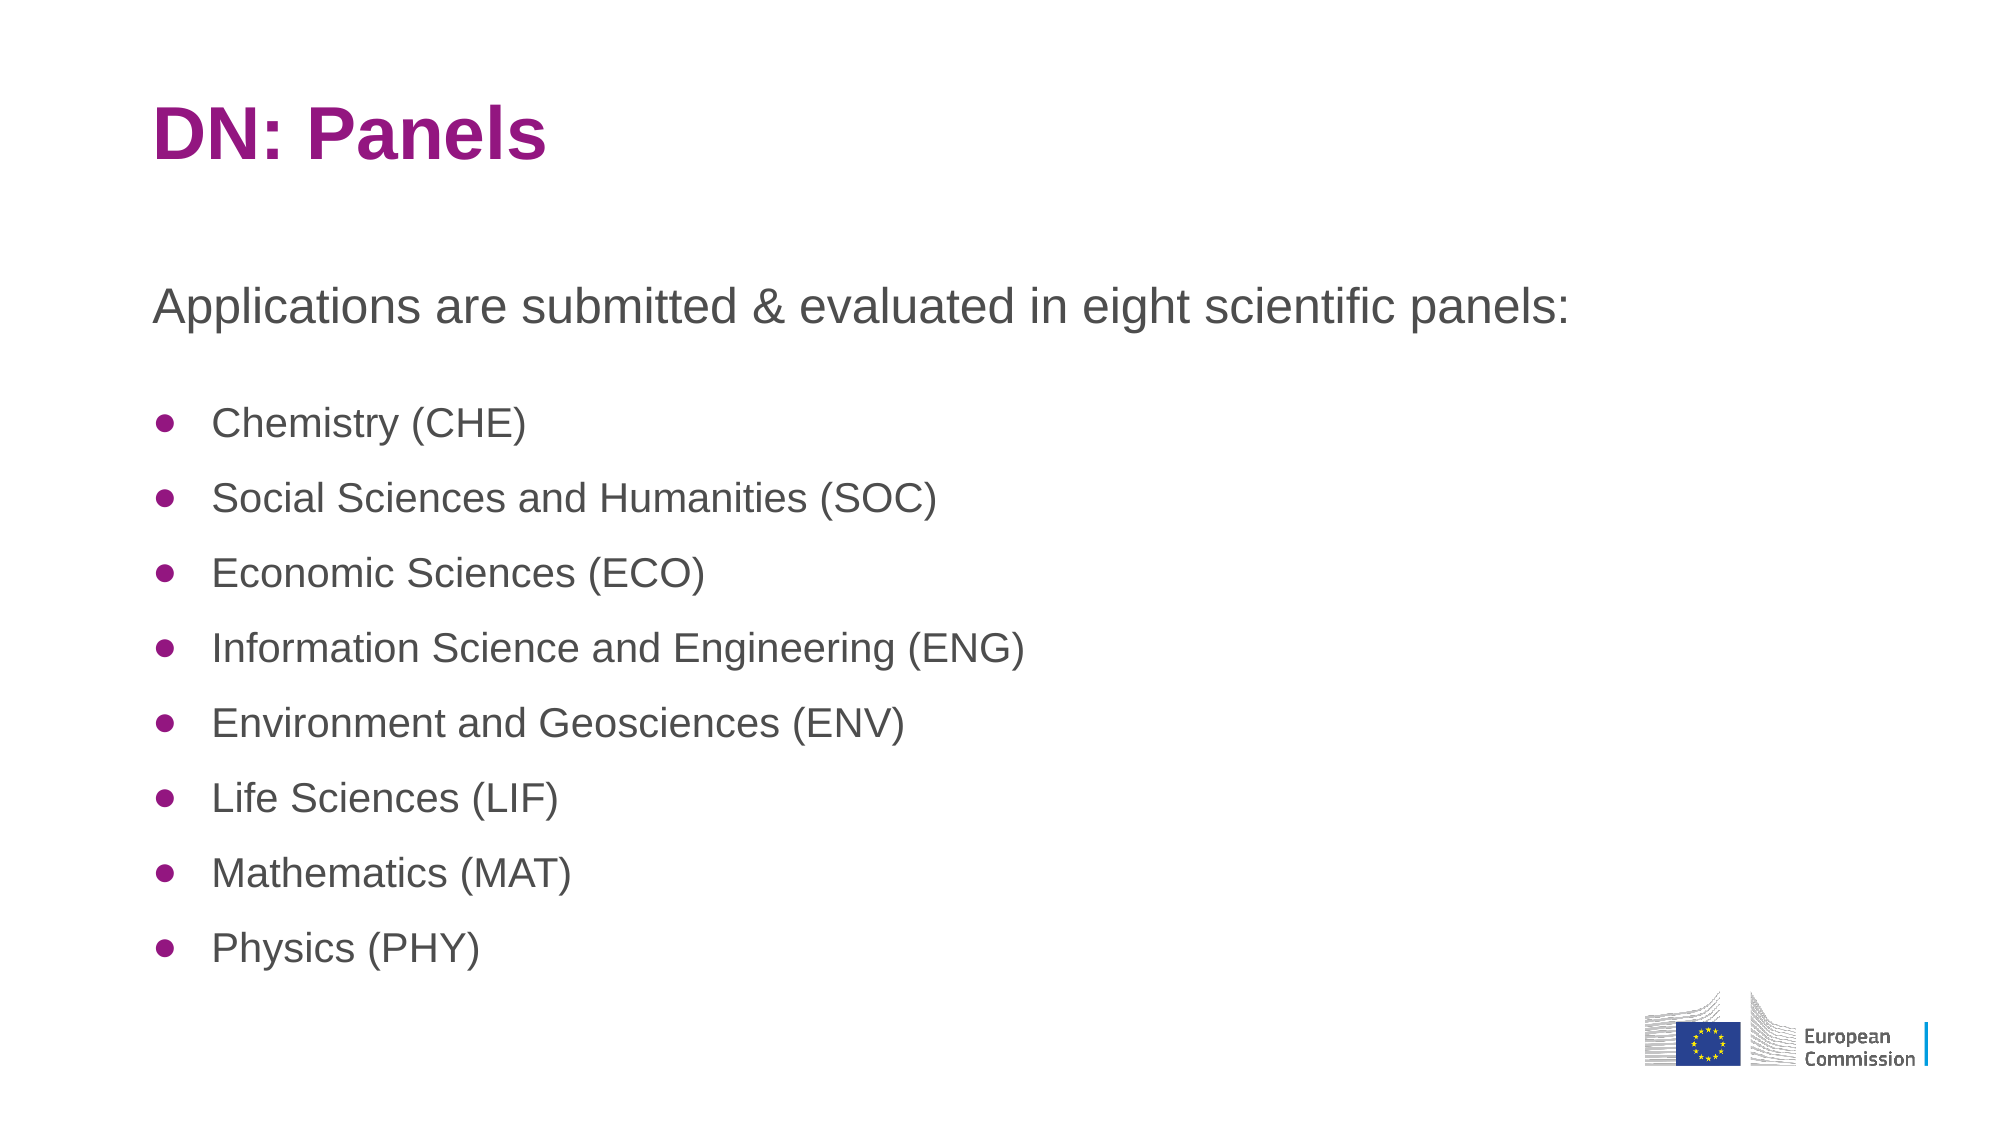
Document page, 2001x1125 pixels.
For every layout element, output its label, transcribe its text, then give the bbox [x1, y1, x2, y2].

list Applications are submitted & evaluated in eight scientific panels: Chemistry (CHE) Social Sciences and Humanities (SOC) Economic Sciences (ECO) Information Science and Engineering (ENG) Environment and Geosciences (ENV) Life Sciences (LIF) Mathematics (MAT) Physics (PHY) [137, 266, 1821, 957]
picture [1645, 991, 1928, 1066]
title DN: Panels [137, 76, 1863, 176]
